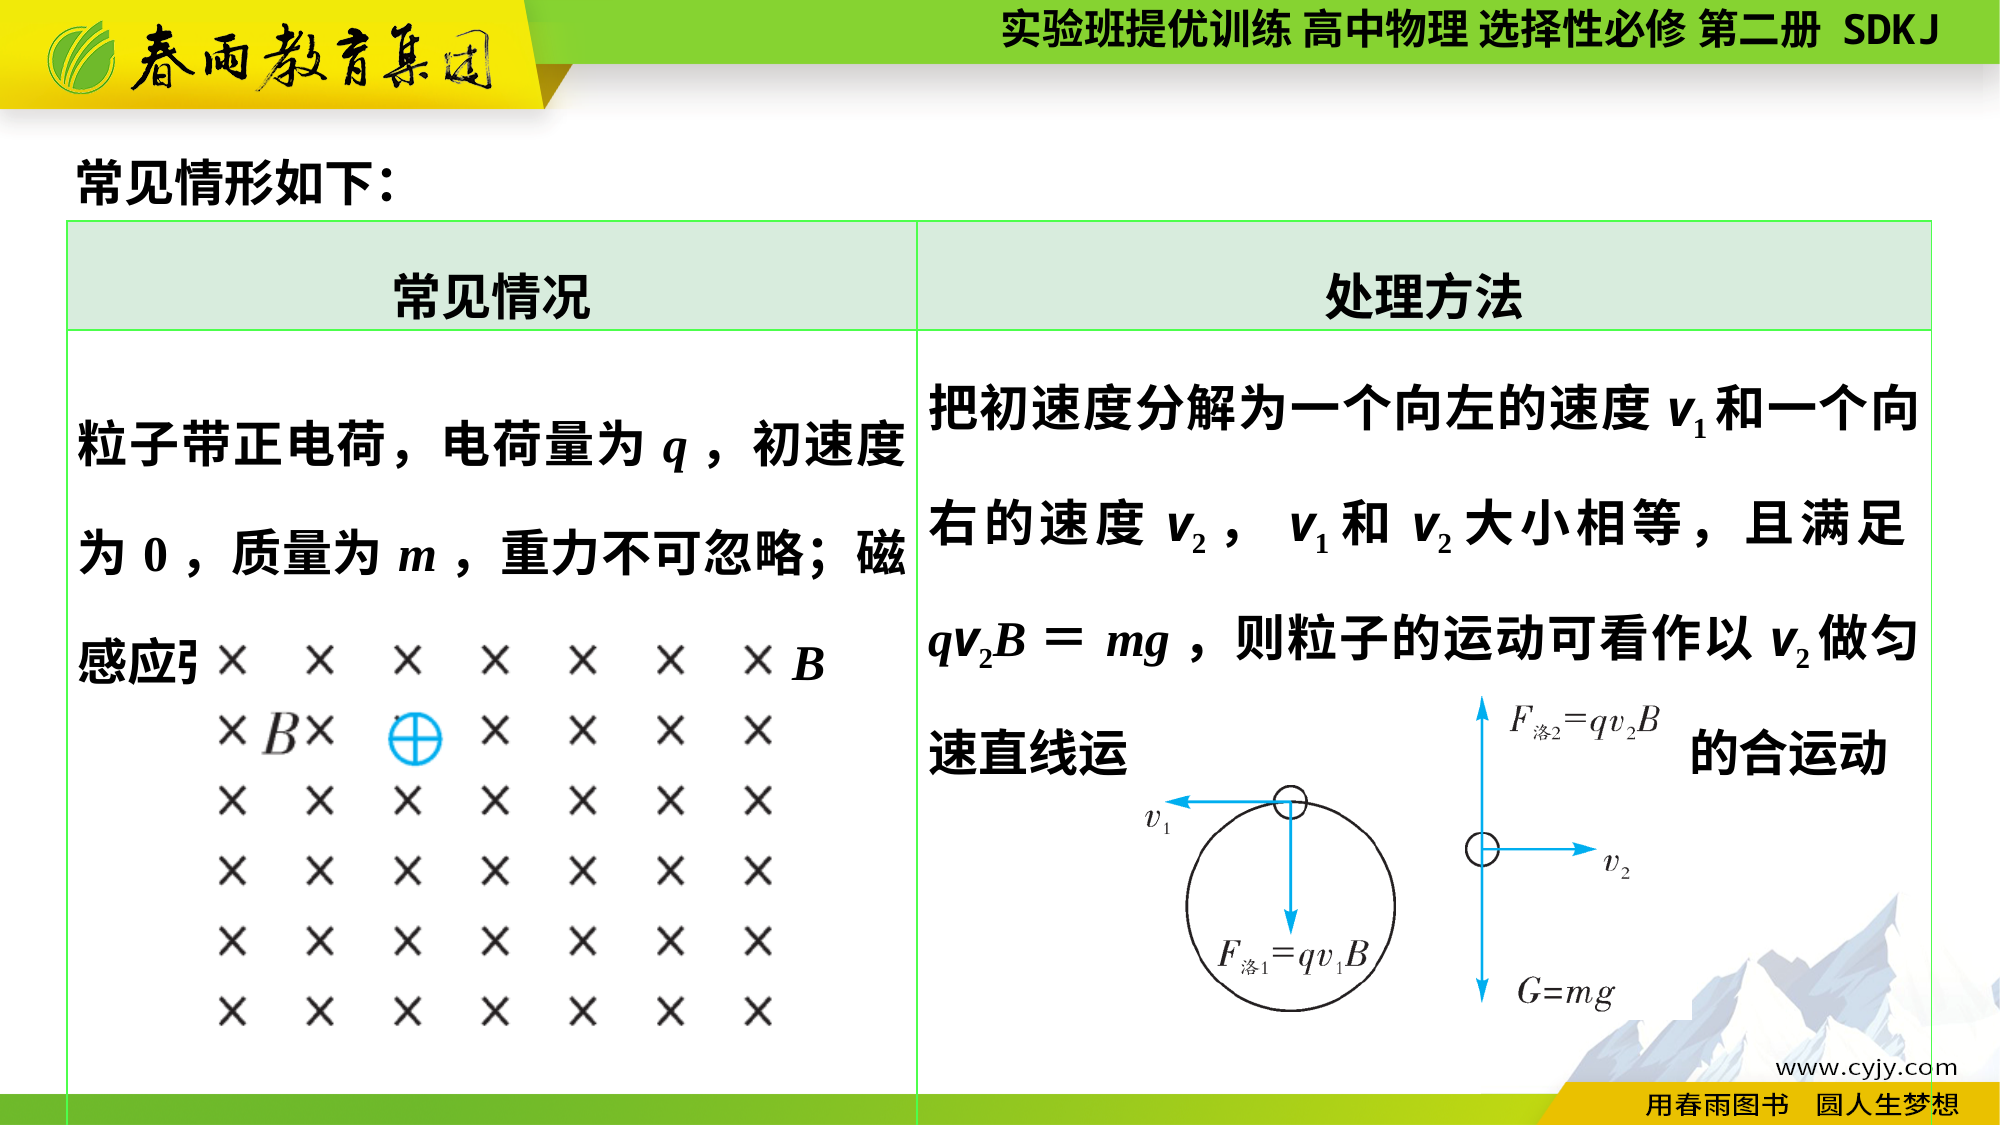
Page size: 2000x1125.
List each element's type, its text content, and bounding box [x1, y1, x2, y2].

list 常见情形如下： [59, 113, 1944, 220]
picture [1129, 683, 1692, 1020]
table_cell 把初速度分解为一个向左的速度v1和一个向右的速度v2，v1和v2大小相等，且满足qv2B＝mg，则粒子的运动可看作以v2做匀速直线运动和以v1做匀速圆周运动的合运动 [918, 331, 1931, 1125]
table_cell 粒子带正电荷，电荷量为q，初速度为0，质量为m，重力不可忽略；磁感应强度垂直纸面向里，大小为B [68, 331, 916, 1125]
table_header 处理方法 [918, 222, 1931, 329]
table_header 常见情况 [68, 222, 916, 329]
picture [0, 0, 2000, 1125]
picture [196, 636, 790, 1037]
